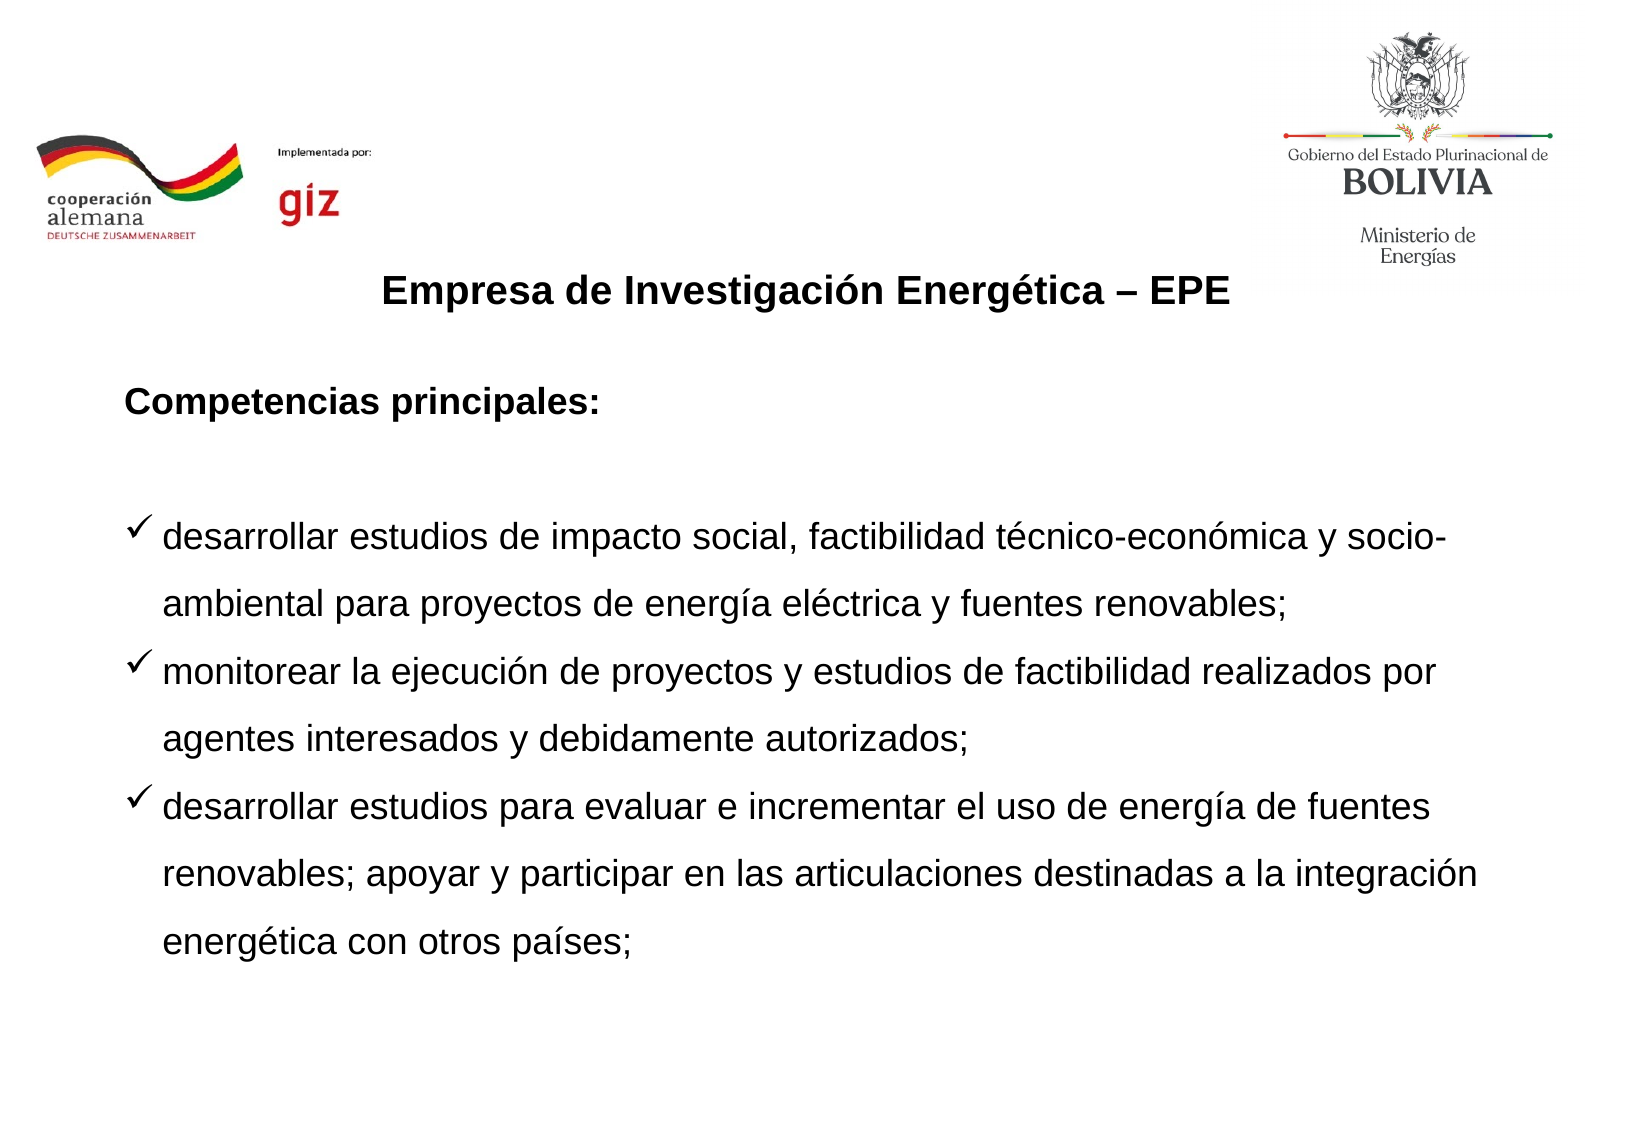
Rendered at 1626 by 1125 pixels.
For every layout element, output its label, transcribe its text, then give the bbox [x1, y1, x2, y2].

text_box Empresa de Investigación Energética – EPE [0, 256, 1625, 321]
picture [13, 105, 393, 267]
text_box Competencias principales: desarrollar estudios de impacto social, factibilidad técnico-económica y socio-ambiental para proyectos de energía eléctrica y fuentes renovables; monitorear la ejecución de proyectos y estudios de factibilidad realizados por agentes interesados ​​y debidamente autorizados; desarrollar estudios para evaluar e incrementar el uso de energía de fuentes renovables; apoyar y participar en las articulaciones destinadas a la integración energética con otros países; [109, 346, 1516, 970]
picture [1250, 0, 1585, 296]
